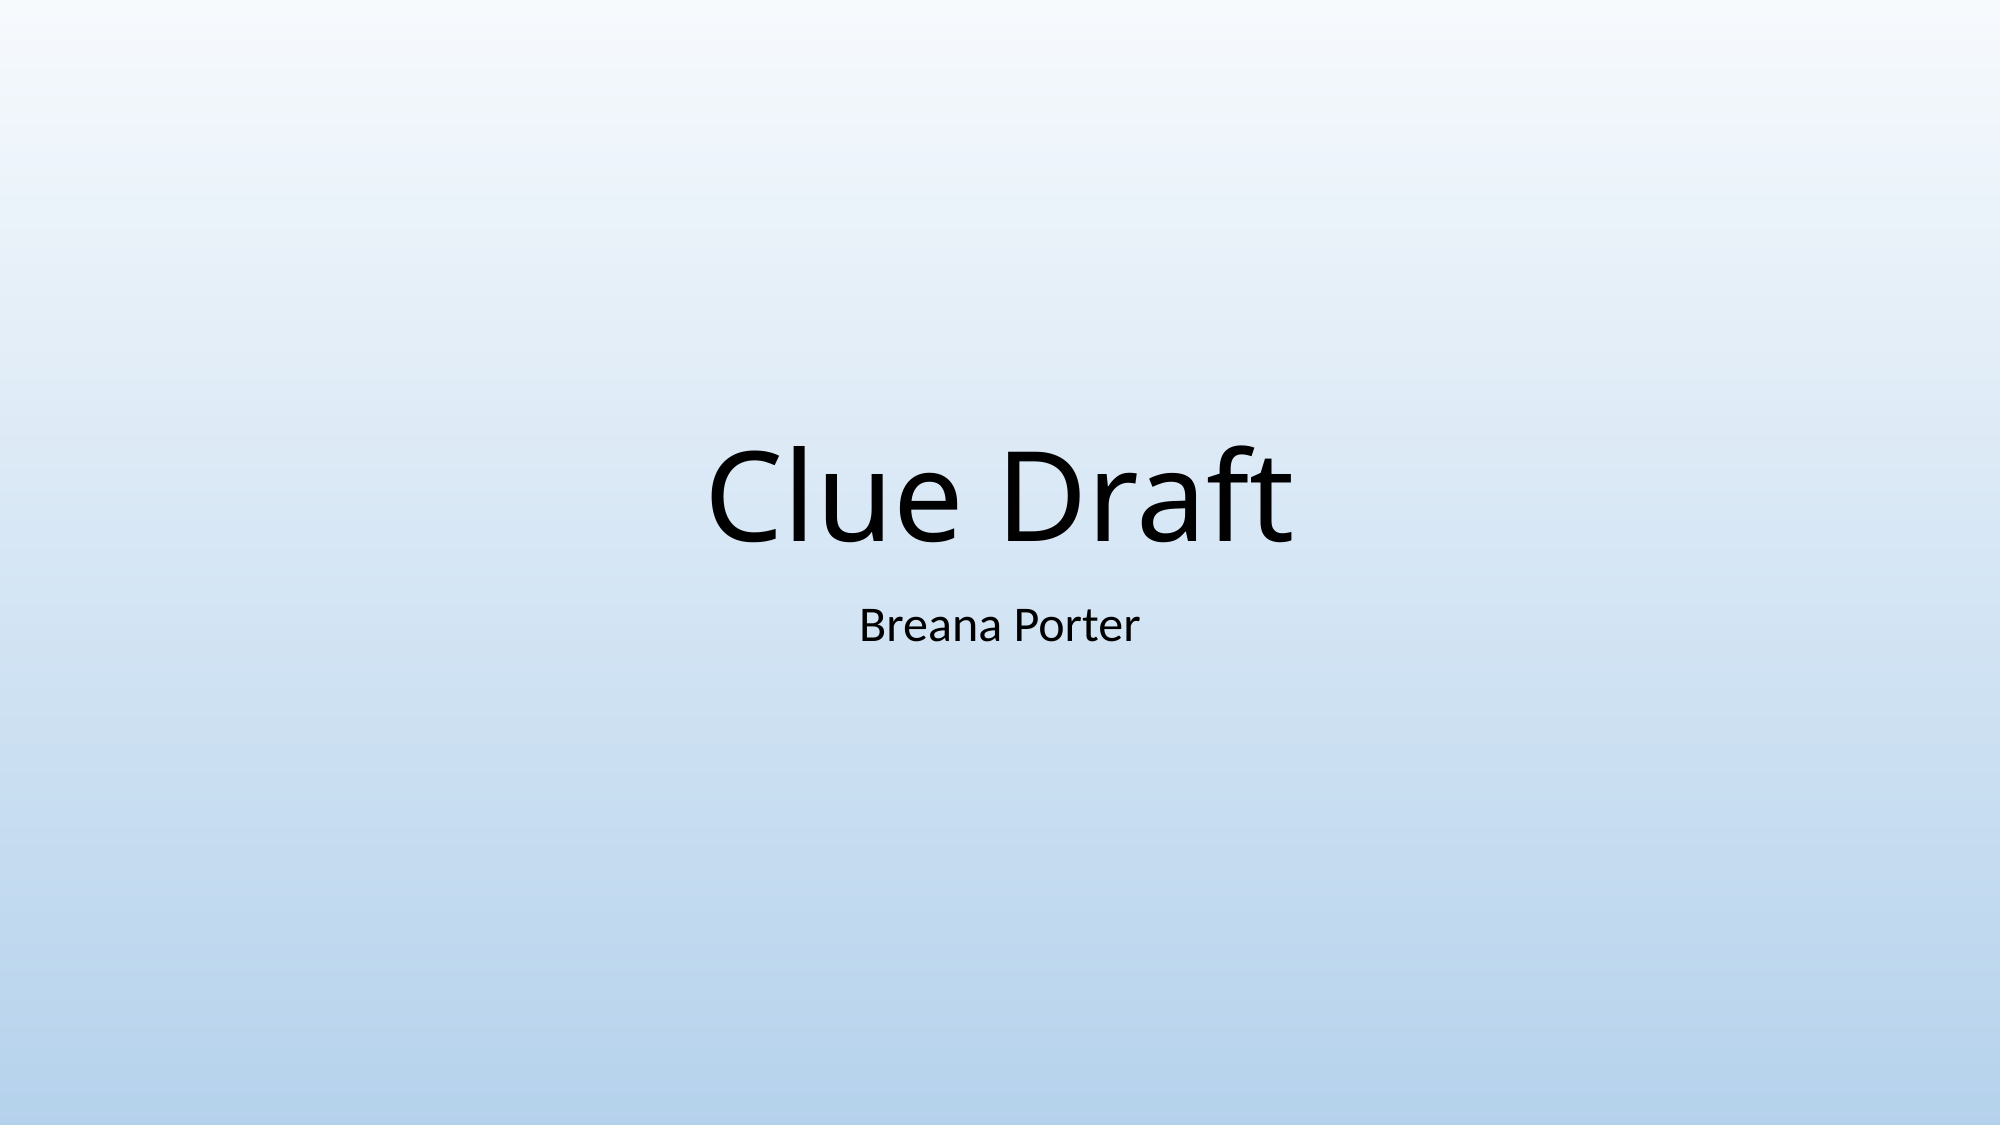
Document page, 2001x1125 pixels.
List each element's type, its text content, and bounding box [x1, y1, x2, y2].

subtitle Breana Porter [249, 590, 1750, 863]
title Clue Draft [249, 184, 1750, 576]
